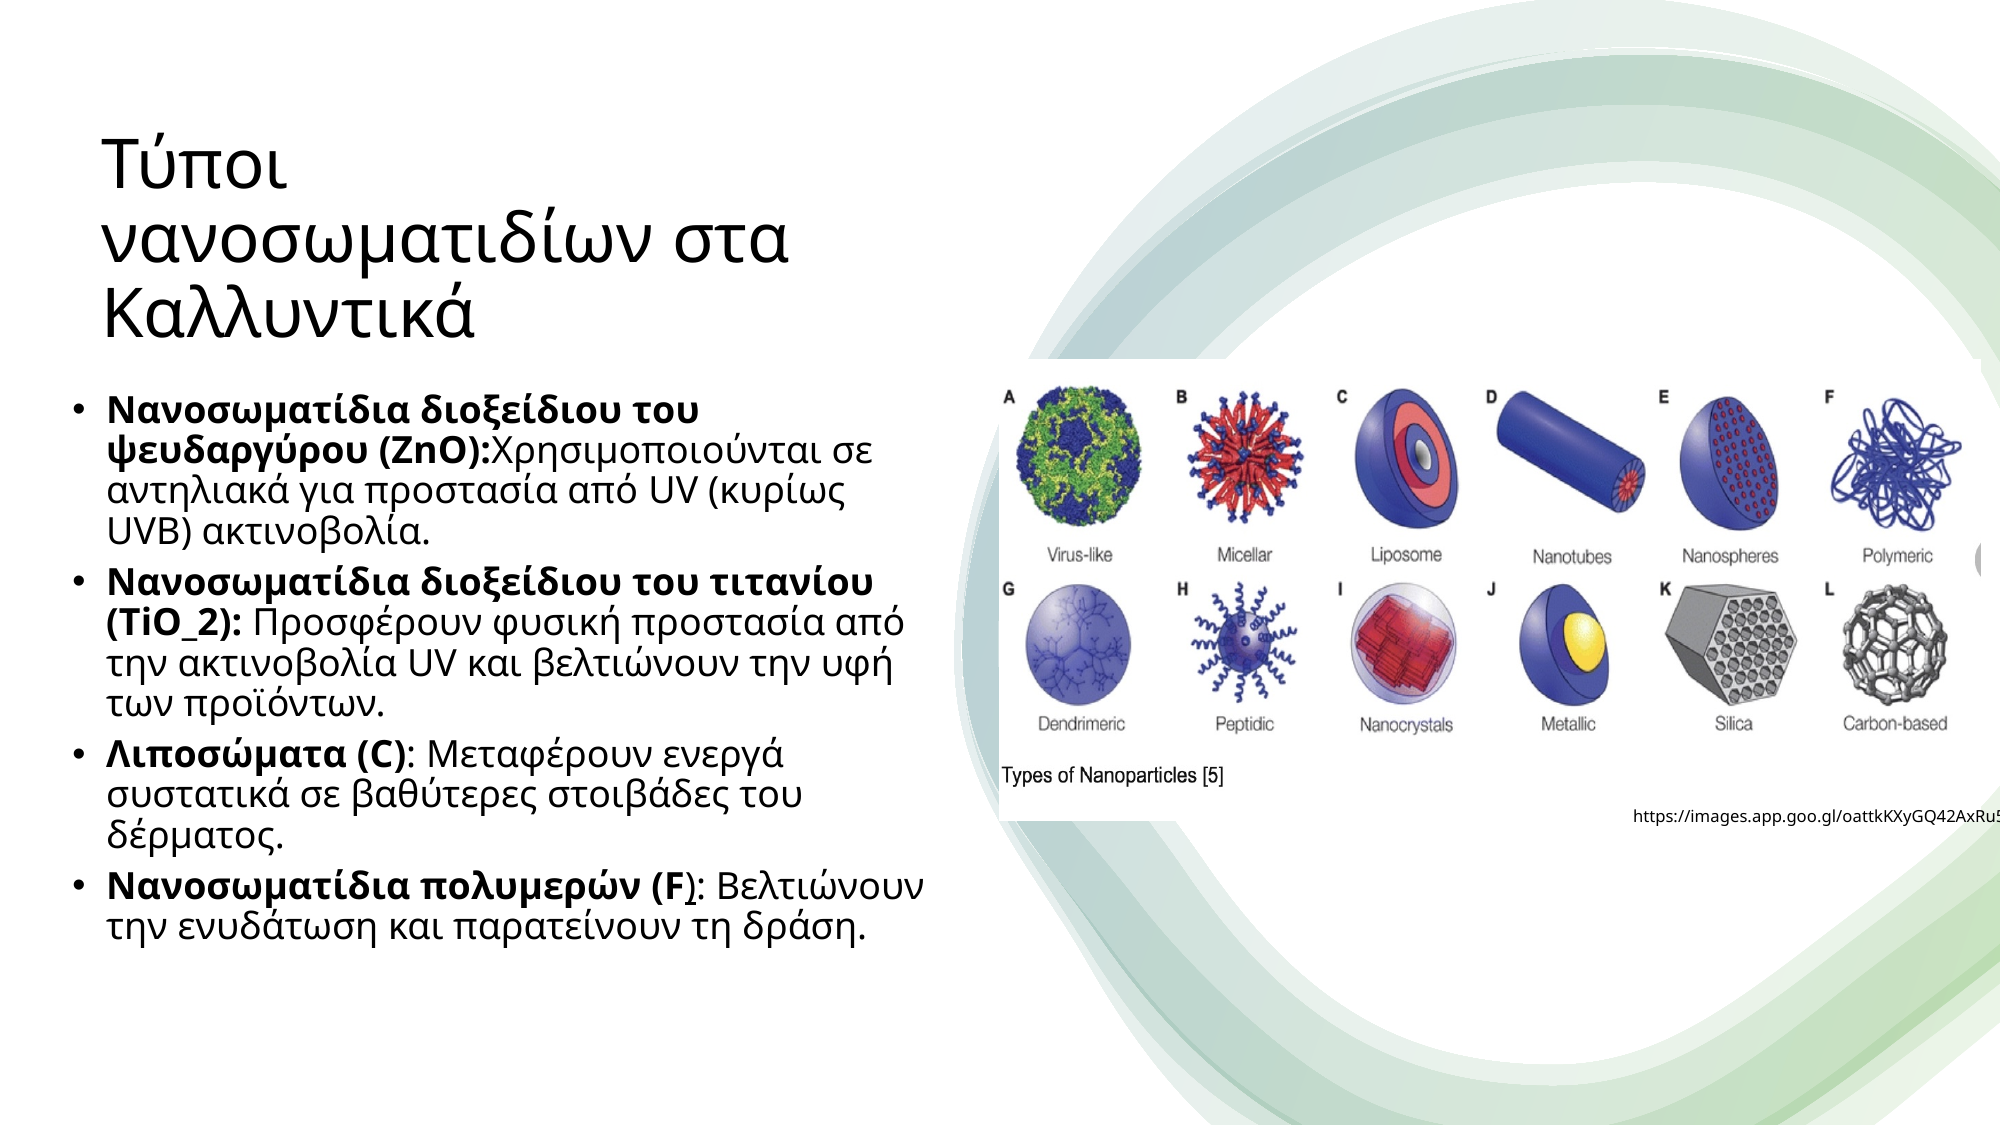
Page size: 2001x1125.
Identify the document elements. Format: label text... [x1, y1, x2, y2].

picture [999, 359, 1981, 821]
title Τύποι νανοσωματιδίων στα Καλλυντικά [86, 121, 869, 356]
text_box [953, 0, 2000, 1125]
text_box [0, 0, 953, 1125]
list Νανοσωματίδια διοξείδιου του ψευδαργύρου (ZnO):Χρησιμοποιούνται σε αντηλιακά για προστασία από UV (κυρίως UVB) ακτινοβολία. Νανοσωματίδια διοξείδιου του τιτανίου (TiO_2): Προσφέρουν φυσική προστασία από την ακτινοβολία UV και βελτιώνουν την υφή των προϊόντων. Λιποσώματα (C): Μεταφέρουν ενεργά συστατικά σε βαθύτερες στοιβάδες του δέρματος. Νανοσωματίδια πολυμερών (F): Βελτιώνουν την ενυδάτωση και παρατείνουν τη δράση. [57, 356, 953, 1048]
